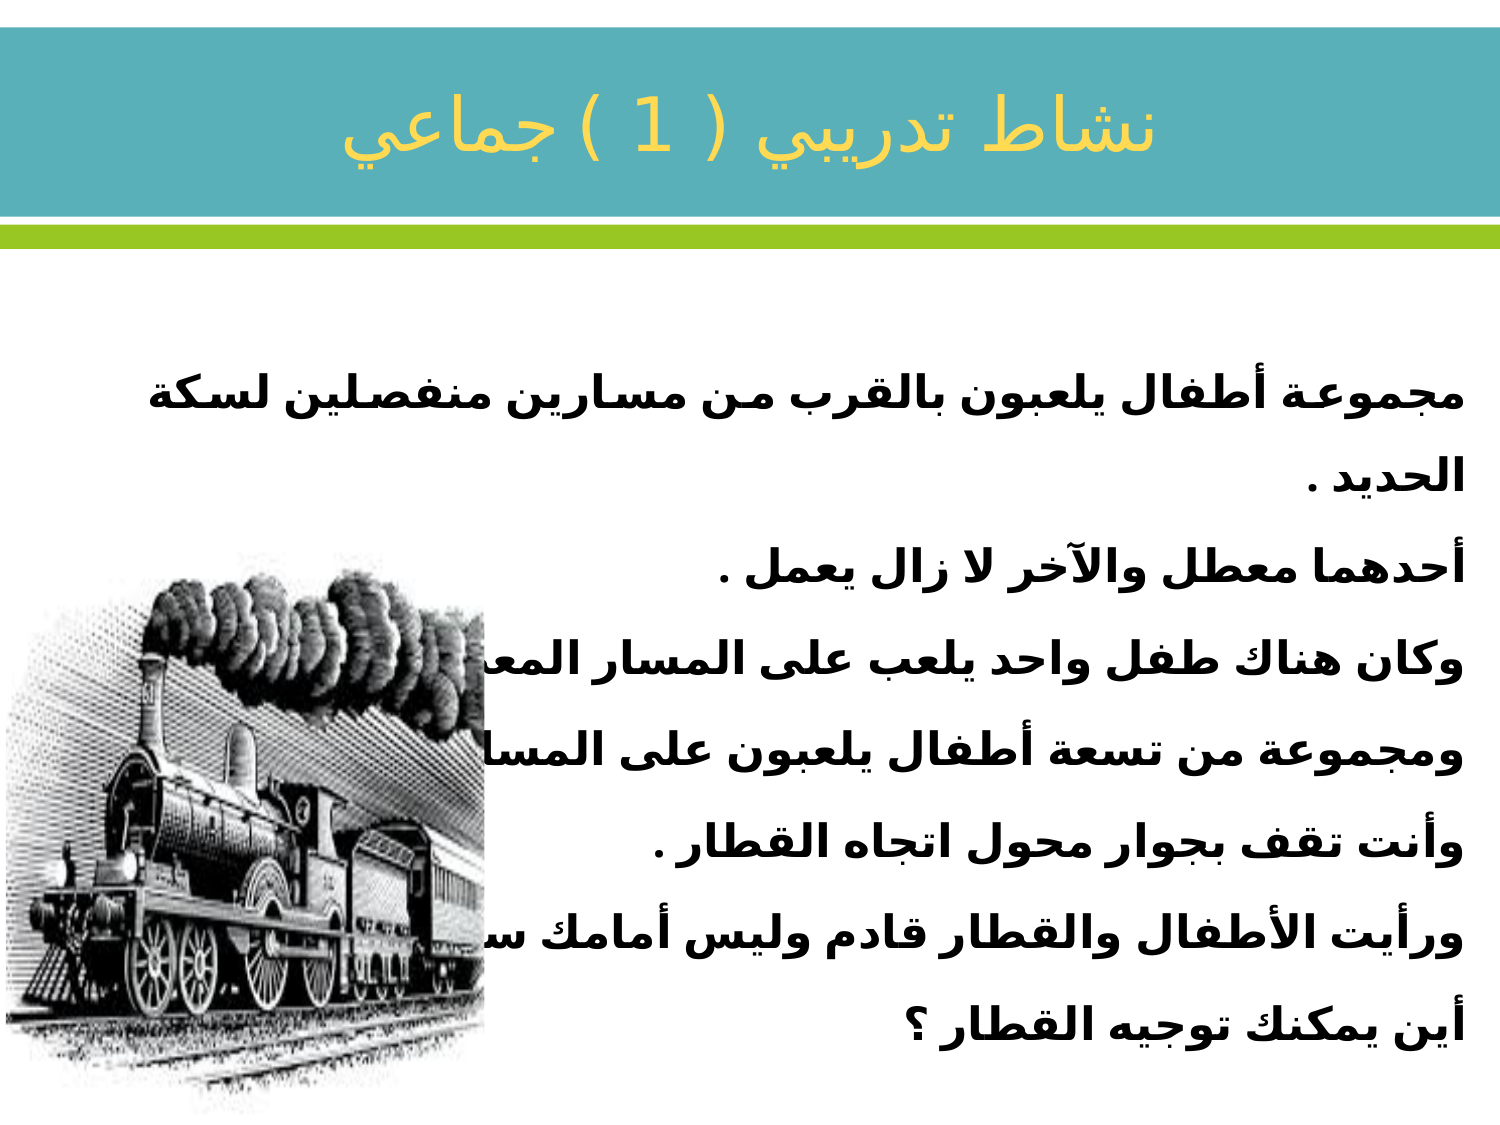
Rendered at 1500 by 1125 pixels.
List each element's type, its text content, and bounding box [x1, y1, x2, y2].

title نشاط تدريبي ( 1 ) جماعي [75, 29, 1425, 213]
list مجموعة أطفال يلعبون بالقرب من مسارين منفصلين لسكة الحديد . أحدهما معطل والآخر لا زال يعمل . وكان هناك طفل واحد يلعب على المسار المعطل . ومجموعة من تسعة أطفال يلعبون على المسار غير العاطل . وأنت تقف بجوار محول اتجاه القطار . ورأيت الأطفال والقطار قادم وليس أمامك سوى ثواني . أين يمكنك توجيه القطار ؟ [132, 327, 1483, 1071]
picture [5, 526, 485, 1125]
